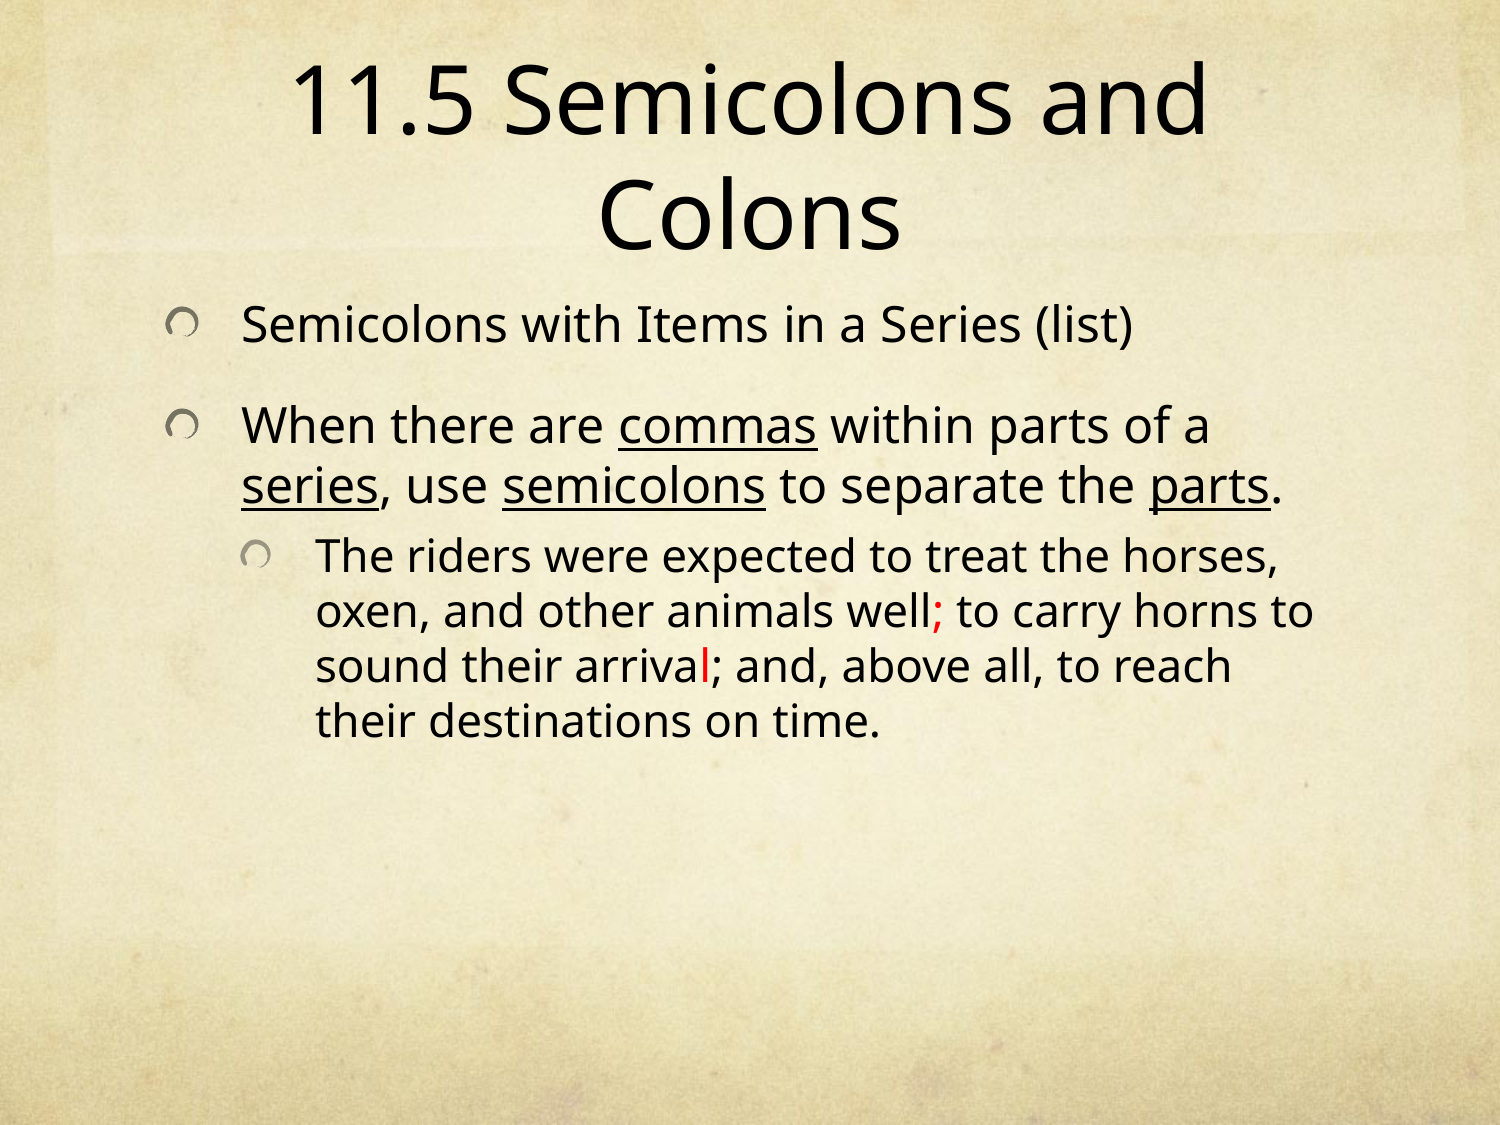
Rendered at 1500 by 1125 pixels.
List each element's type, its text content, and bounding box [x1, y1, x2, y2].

title 11.5 Semicolons and Colons [150, 82, 1350, 225]
picture [0, 0, 1500, 1125]
list Semicolons with Items in a Series (list) When there are commas within parts of a series, use semicolons to separate the parts. The riders were expected to treat the horses, oxen, and other animals well; to carry horns to sound their arrival; and, above all, to reach their destinations on time. [150, 284, 1350, 950]
